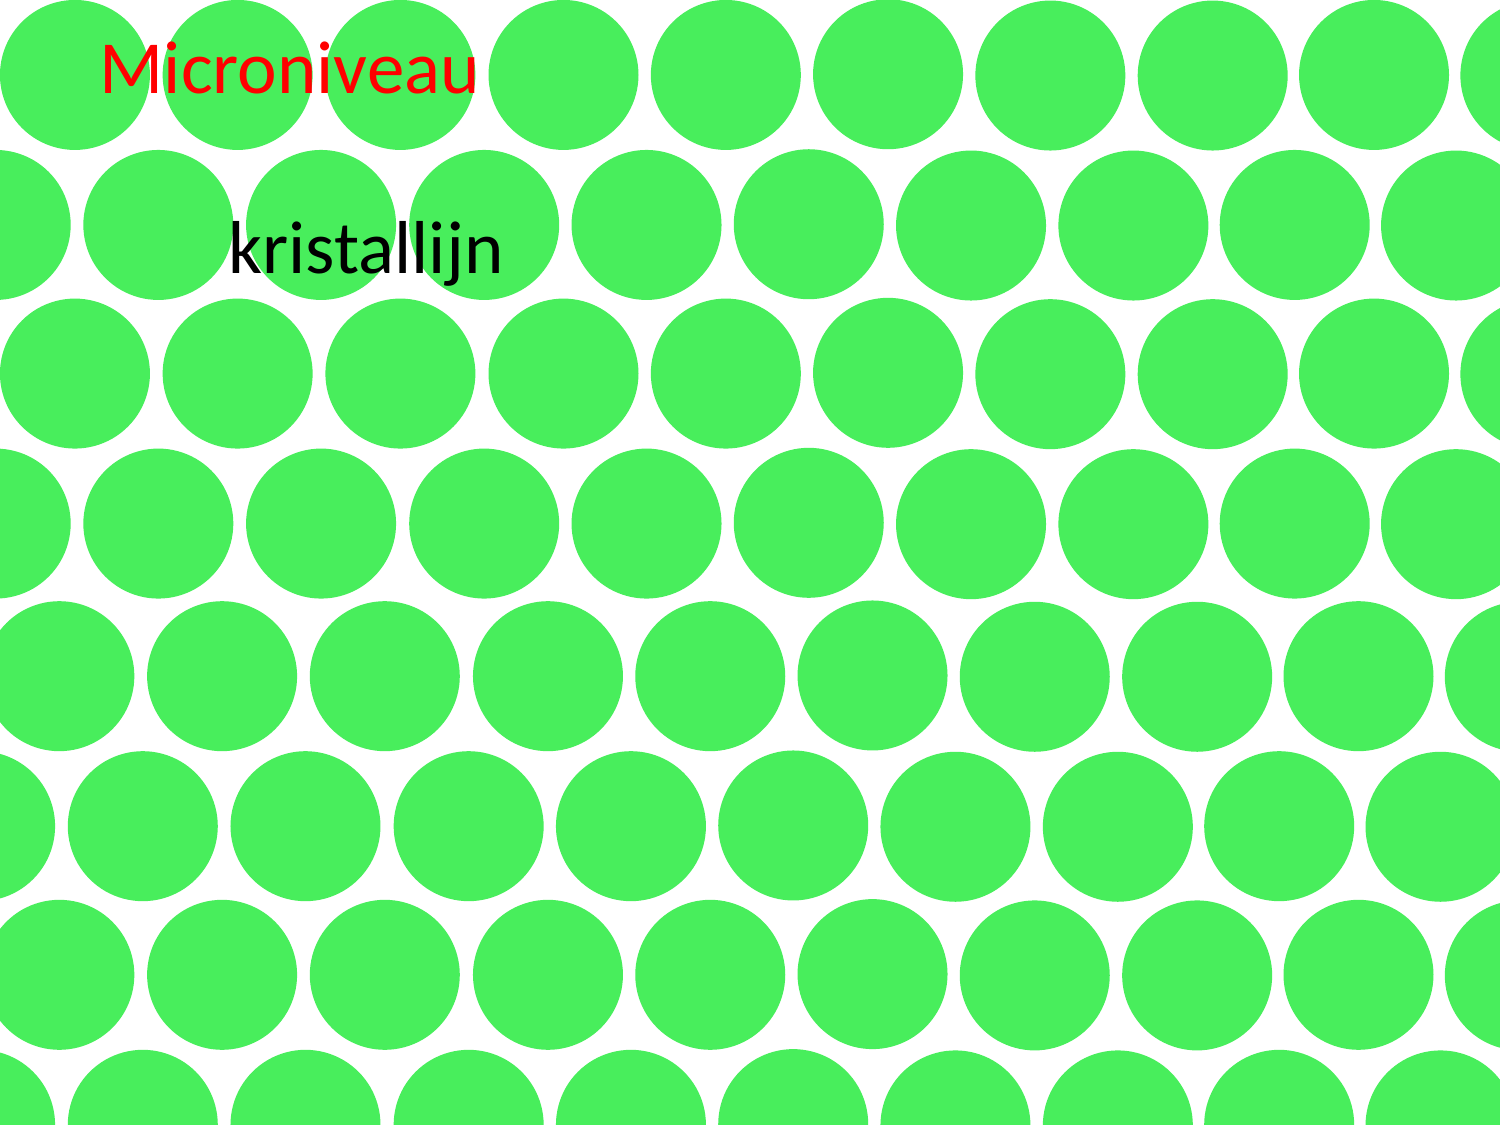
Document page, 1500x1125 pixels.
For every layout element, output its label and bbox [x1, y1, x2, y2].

text_box [0, 0, 1500, 1125]
